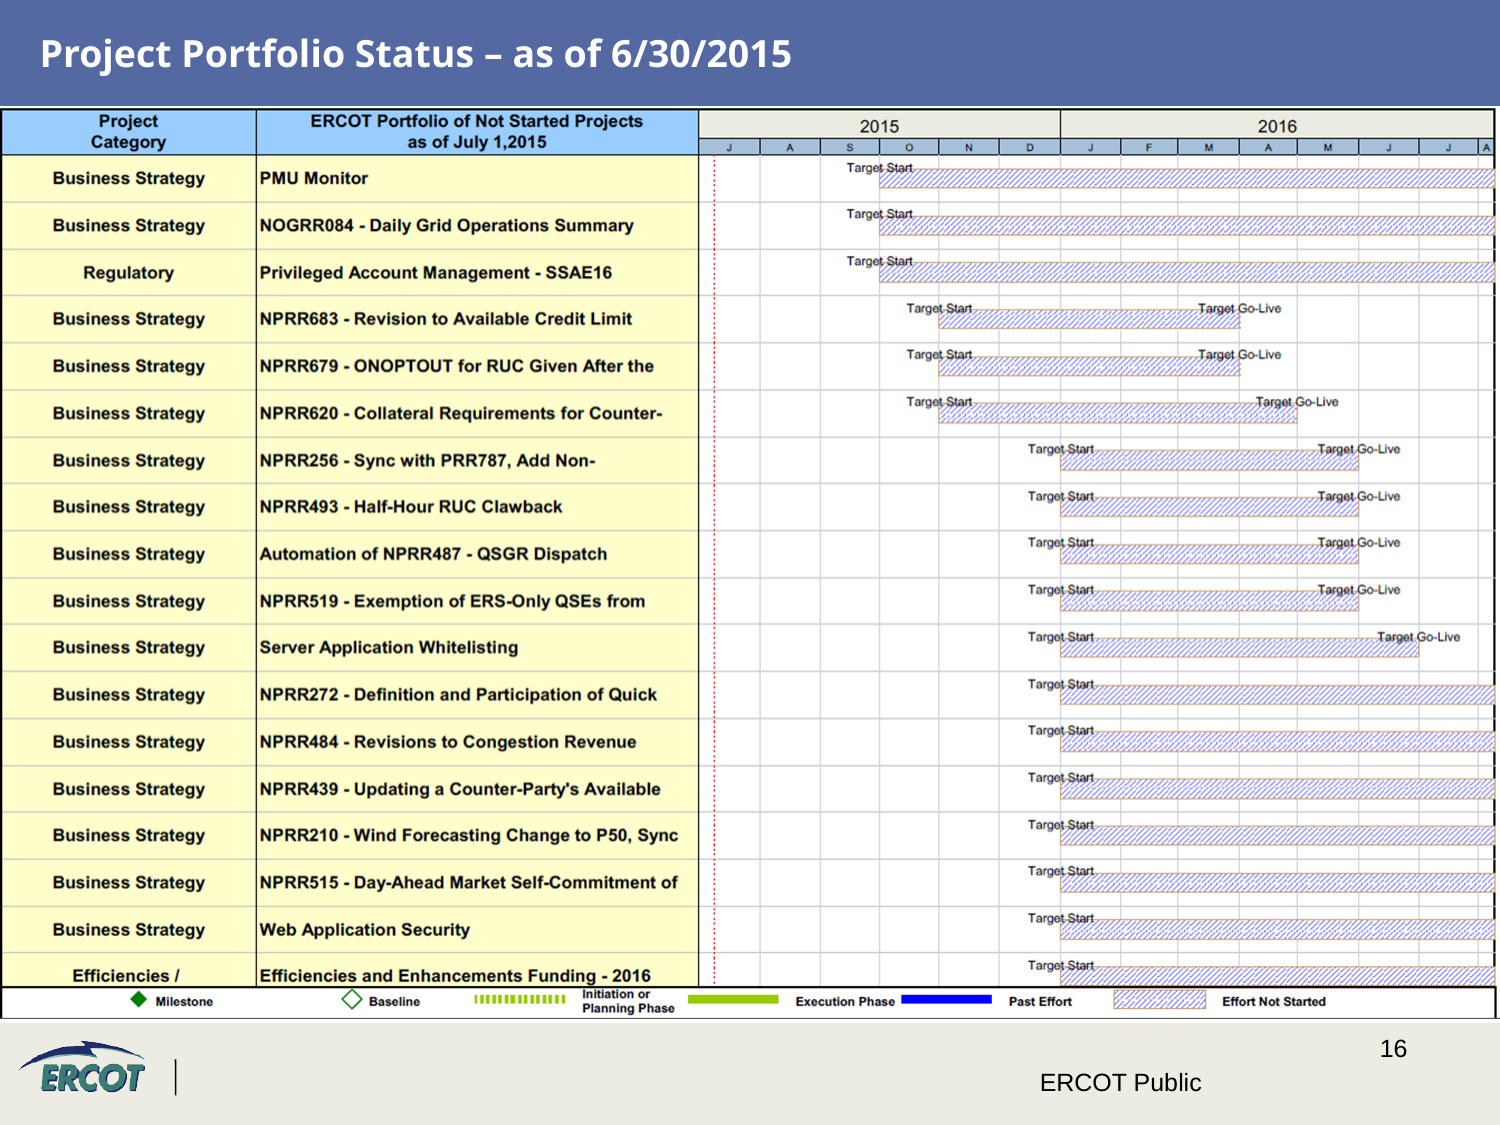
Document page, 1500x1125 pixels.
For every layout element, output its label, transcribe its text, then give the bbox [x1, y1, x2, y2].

picture [10, 1031, 151, 1111]
footer ERCOT Public [1025, 1059, 1438, 1125]
picture [0, 106, 1500, 1019]
text_box Project Portfolio Status – as of 6/30/2015 [24, 30, 1163, 104]
text_box [24, 22, 1450, 85]
